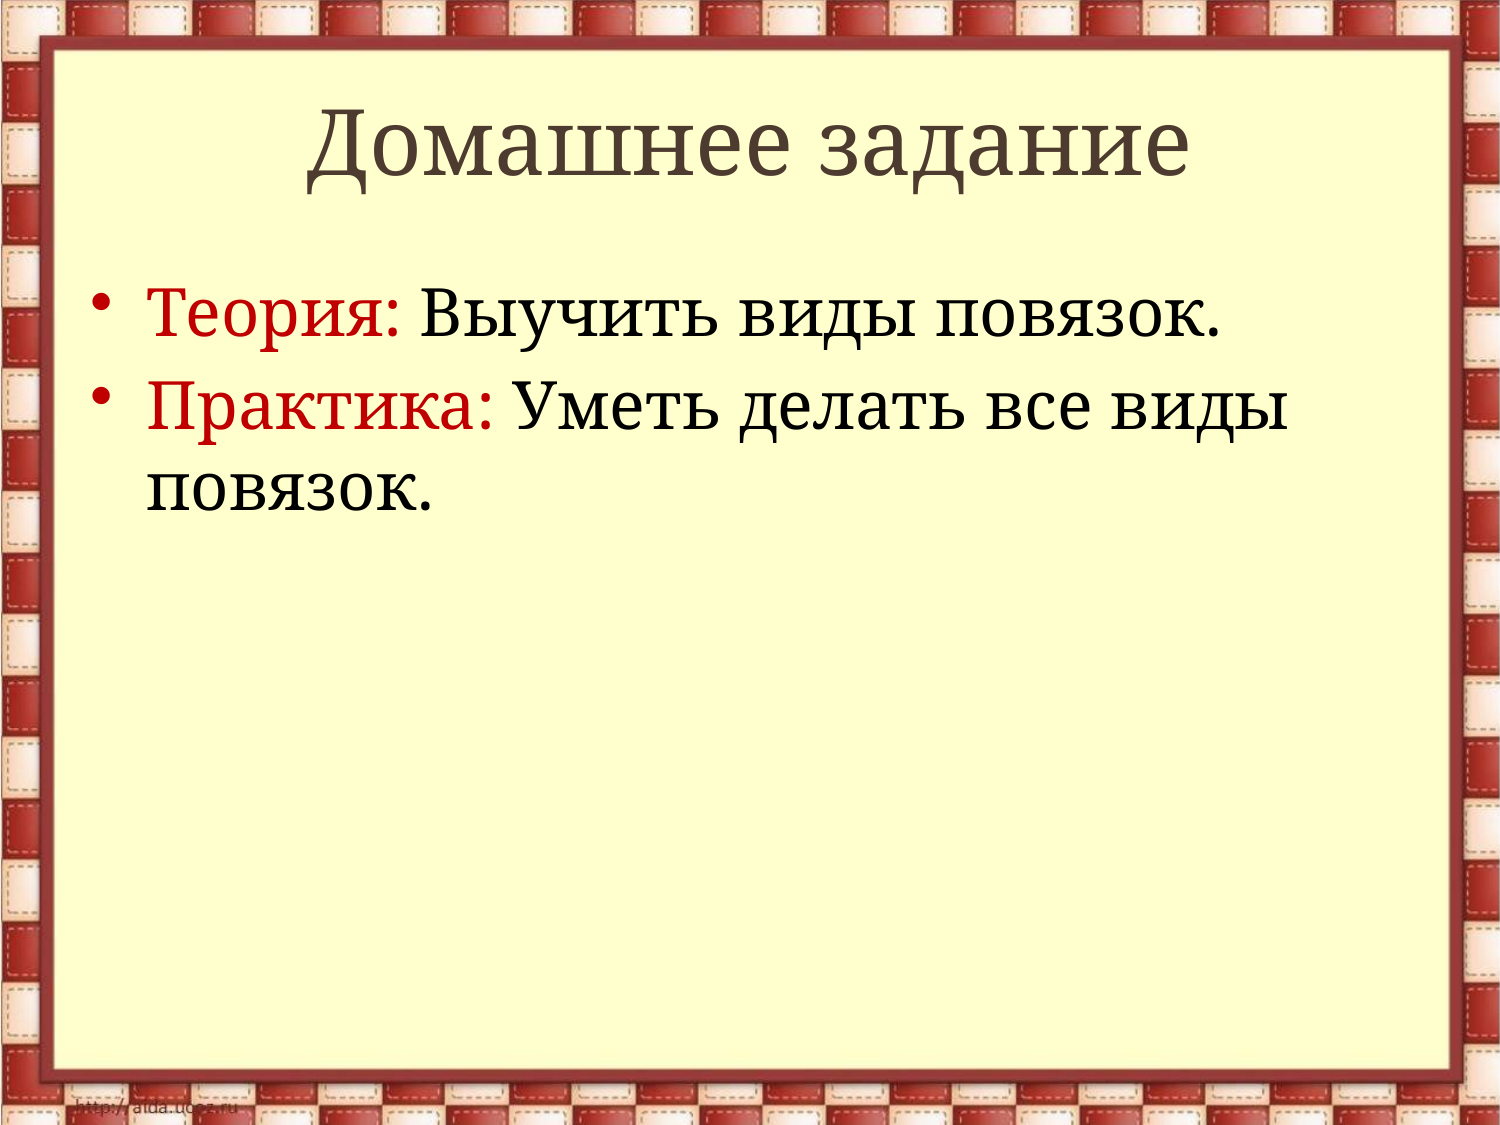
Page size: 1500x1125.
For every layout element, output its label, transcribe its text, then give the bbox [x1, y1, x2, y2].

list Теория: Выучить виды повязок. Практика: Уметь делать все виды повязок. [74, 262, 1426, 1006]
picture [0, 0, 1500, 1125]
title Домашнее задание [74, 44, 1426, 233]
